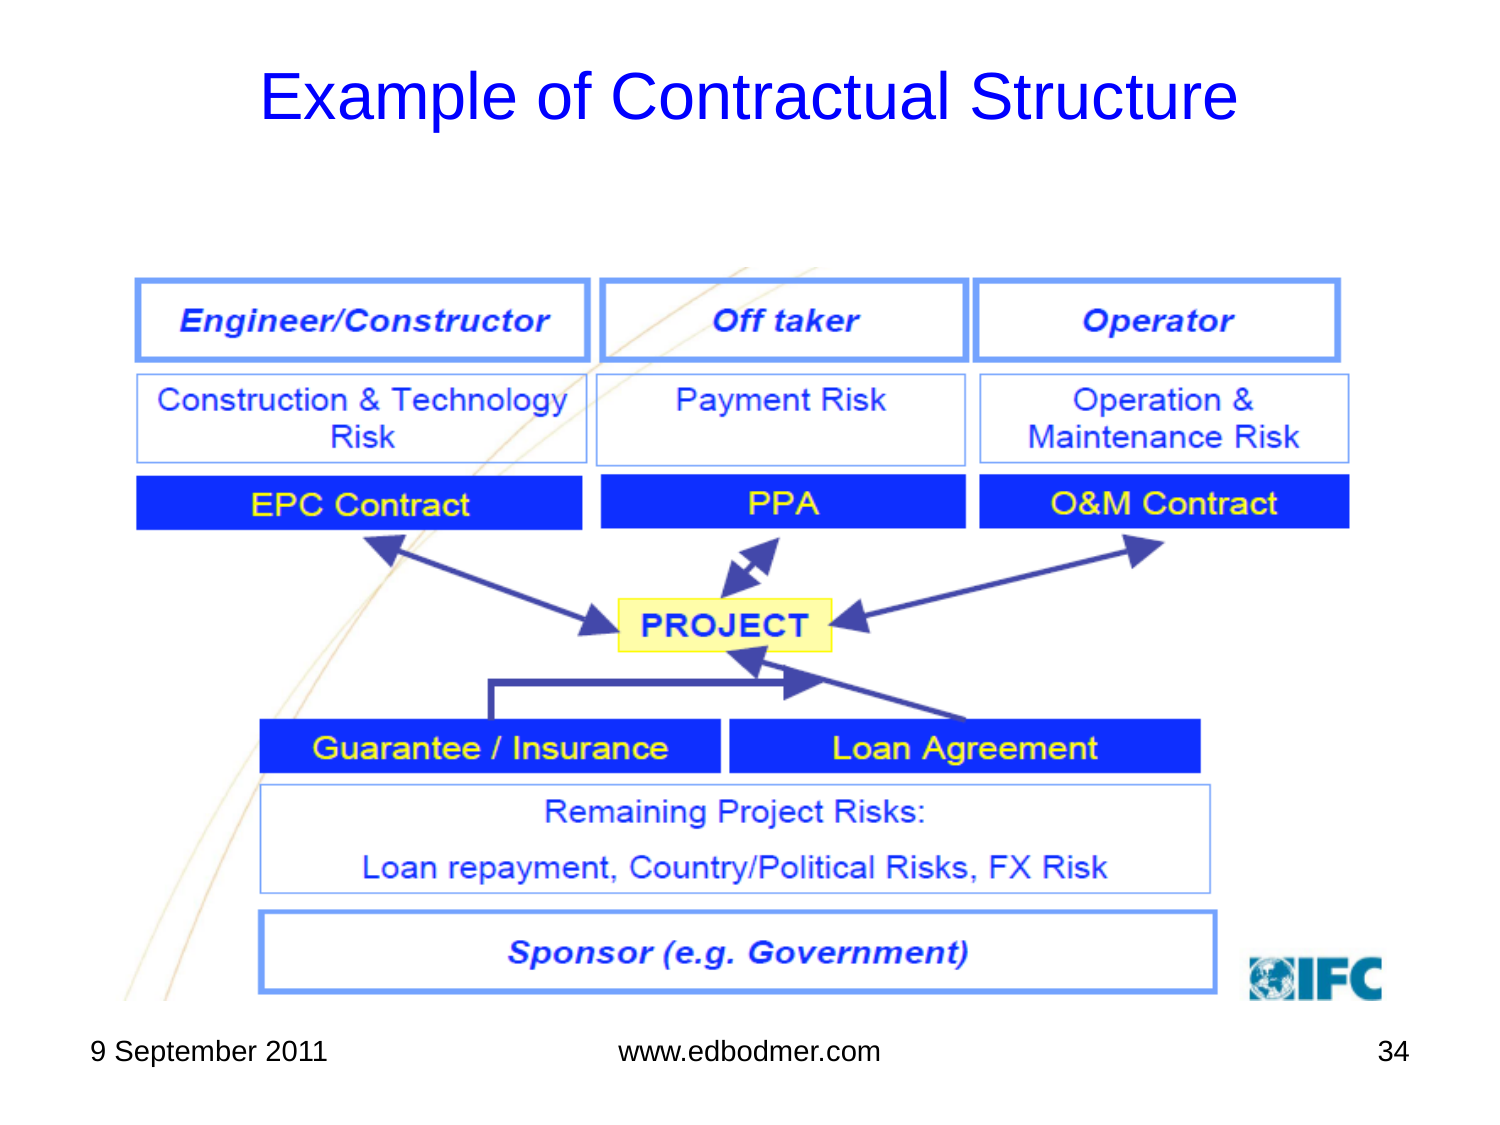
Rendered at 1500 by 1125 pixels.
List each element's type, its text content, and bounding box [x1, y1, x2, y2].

footer www.edbodmer.com [512, 1024, 988, 1103]
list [113, 266, 1387, 1001]
slide_number 34 [1074, 1024, 1426, 1103]
title Example of Contractual Structure [74, 44, 1426, 233]
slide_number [74, 1024, 426, 1103]
